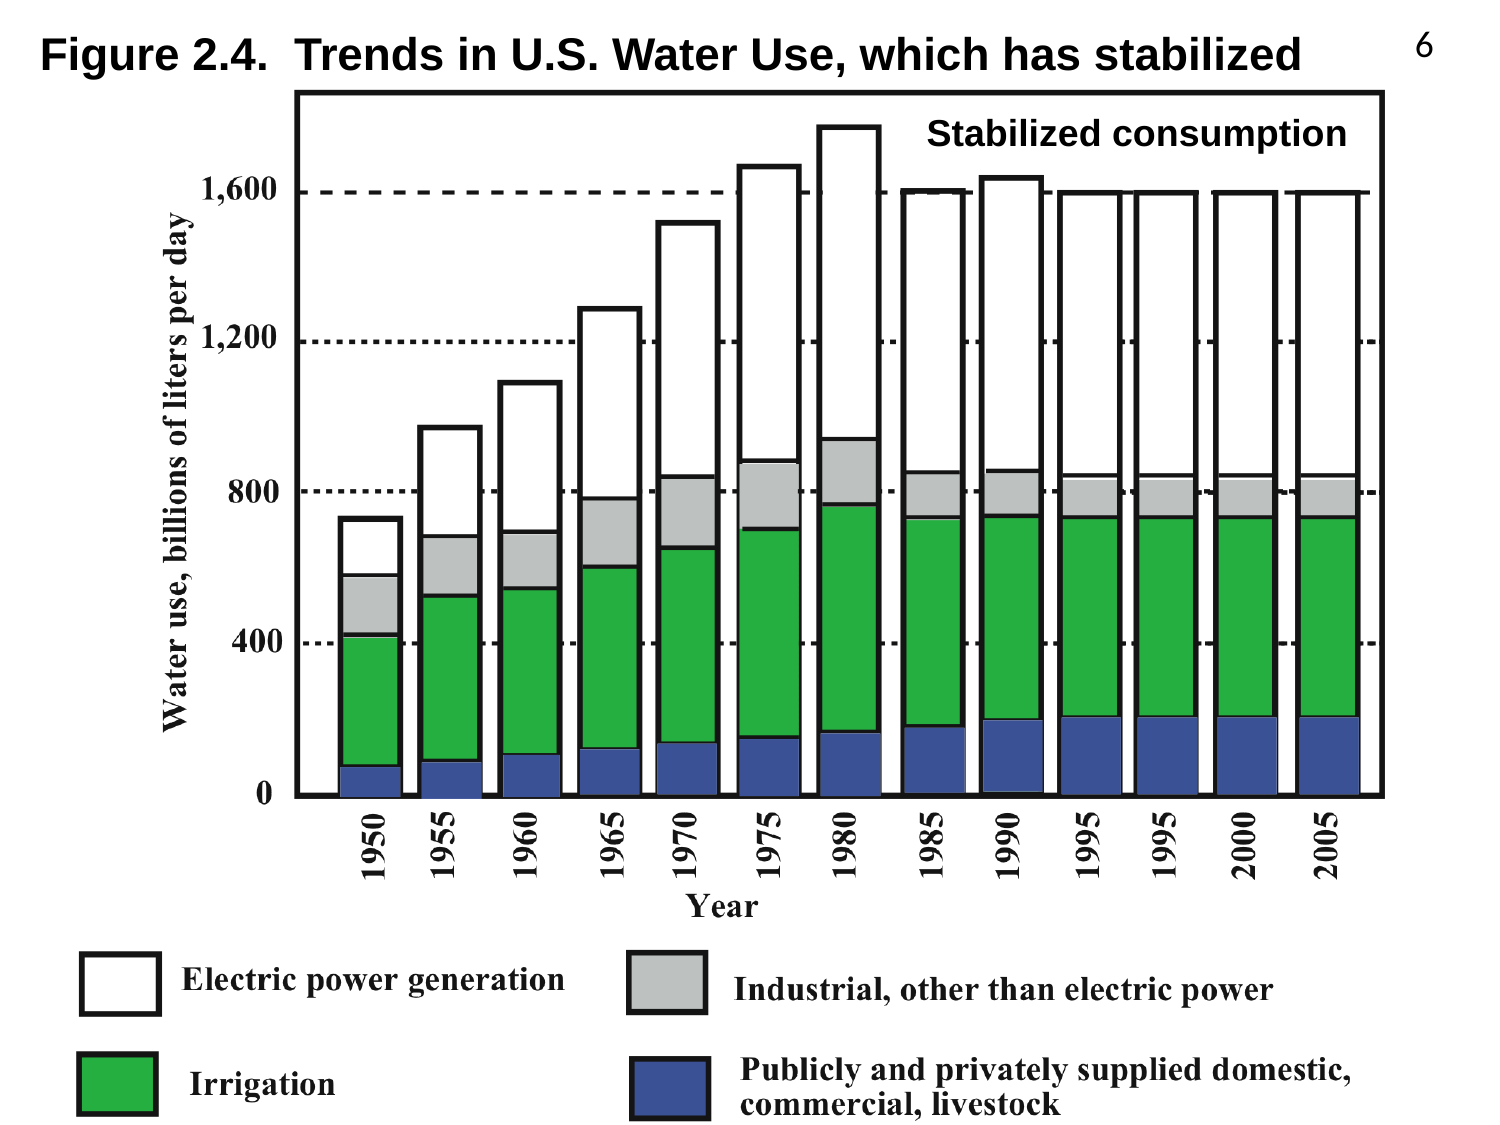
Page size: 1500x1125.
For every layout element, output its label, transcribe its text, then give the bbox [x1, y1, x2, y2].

picture [74, 87, 1388, 1125]
text_box Figure 2.4. Trends in U.S. Water Use, which has stabilized [24, 9, 1500, 87]
